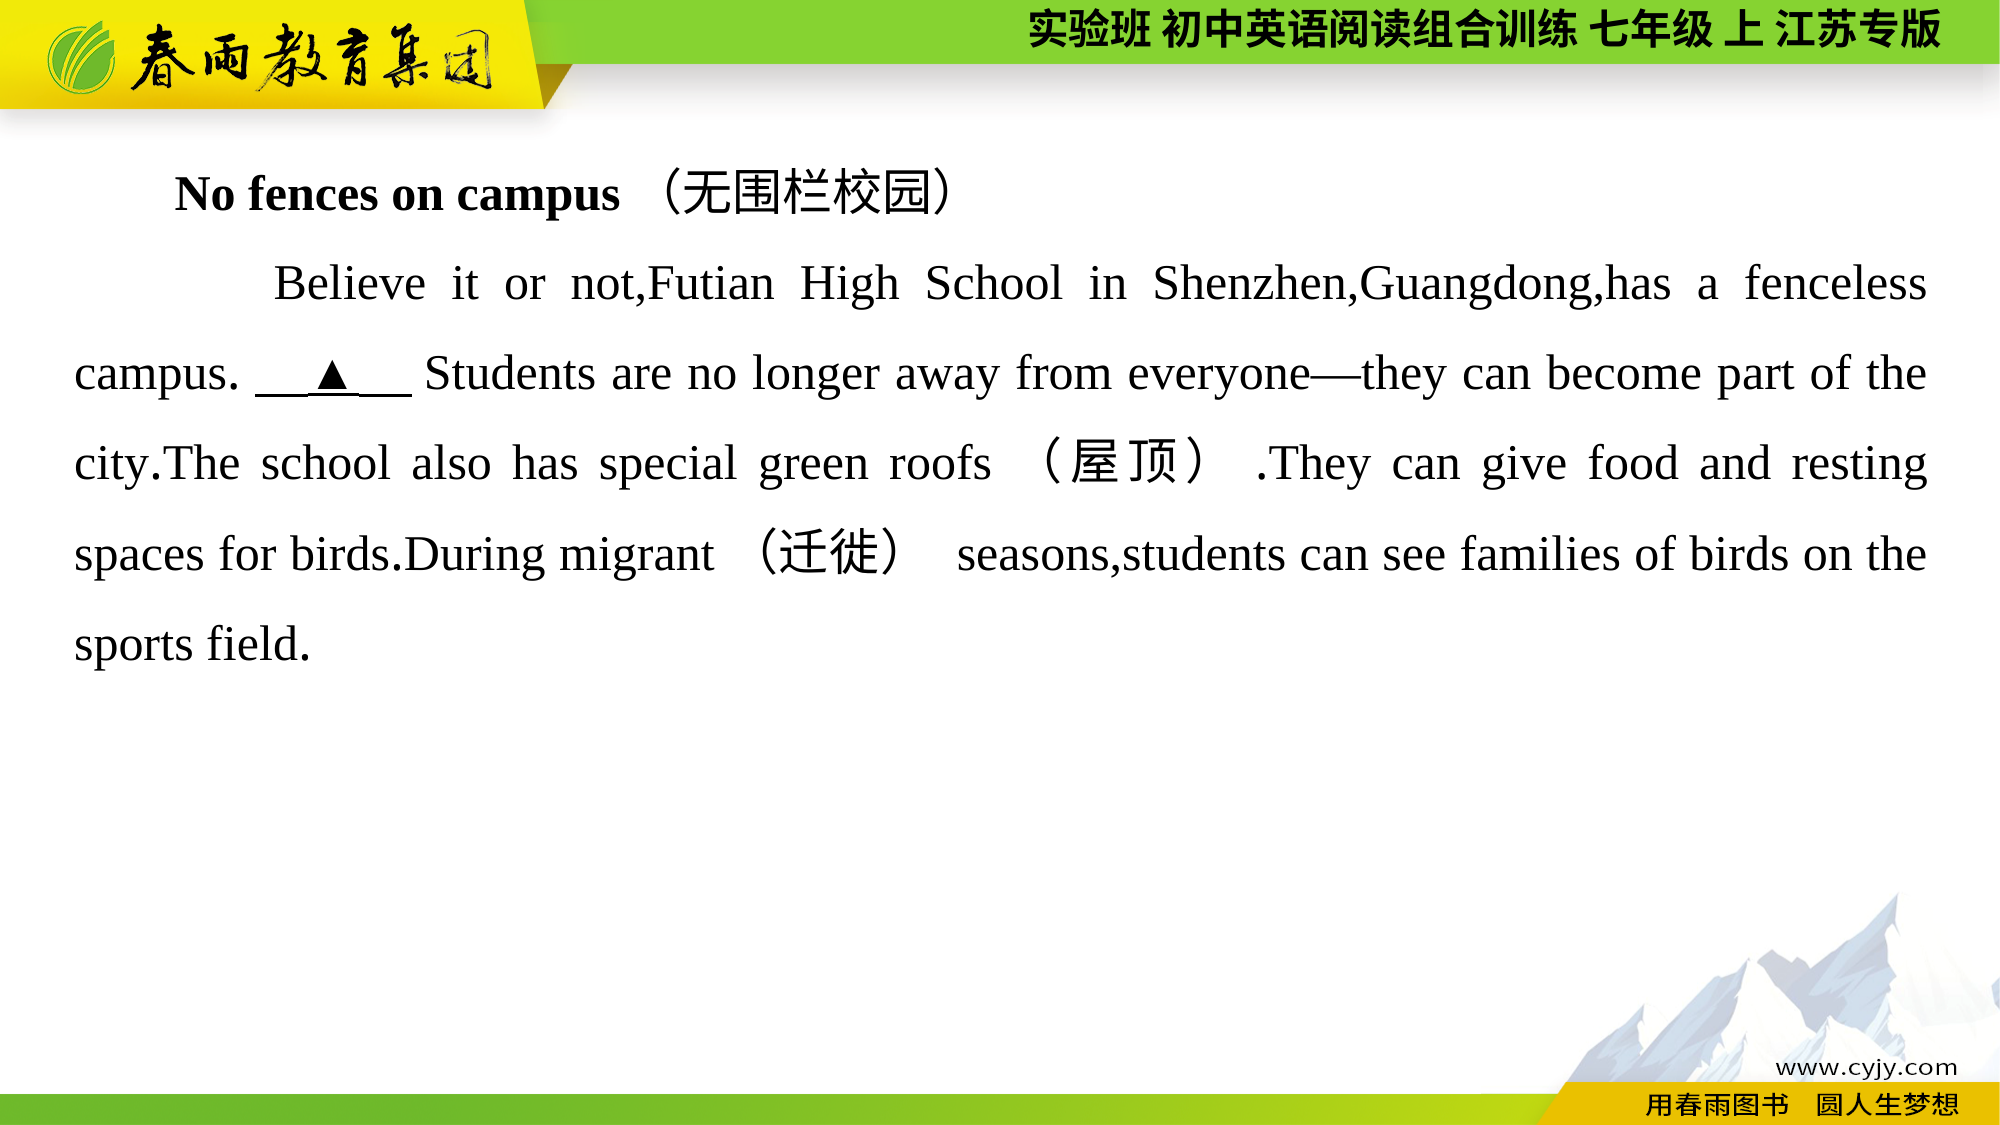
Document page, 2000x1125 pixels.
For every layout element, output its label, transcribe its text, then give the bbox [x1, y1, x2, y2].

picture [0, 0, 2000, 1125]
list No fences on campus（无围栏校园） Believe it or not,Futian High School in Shenzhen,Guangdong,has a fenceless campus. ▲ Students are no longer away from everyone—they can become part of the city.The school also has special green roofs（屋顶）.They can give food and resting spaces for birds.During migrant（迁徙） seasons,students can see families of birds on the sports field. [59, 122, 1944, 581]
